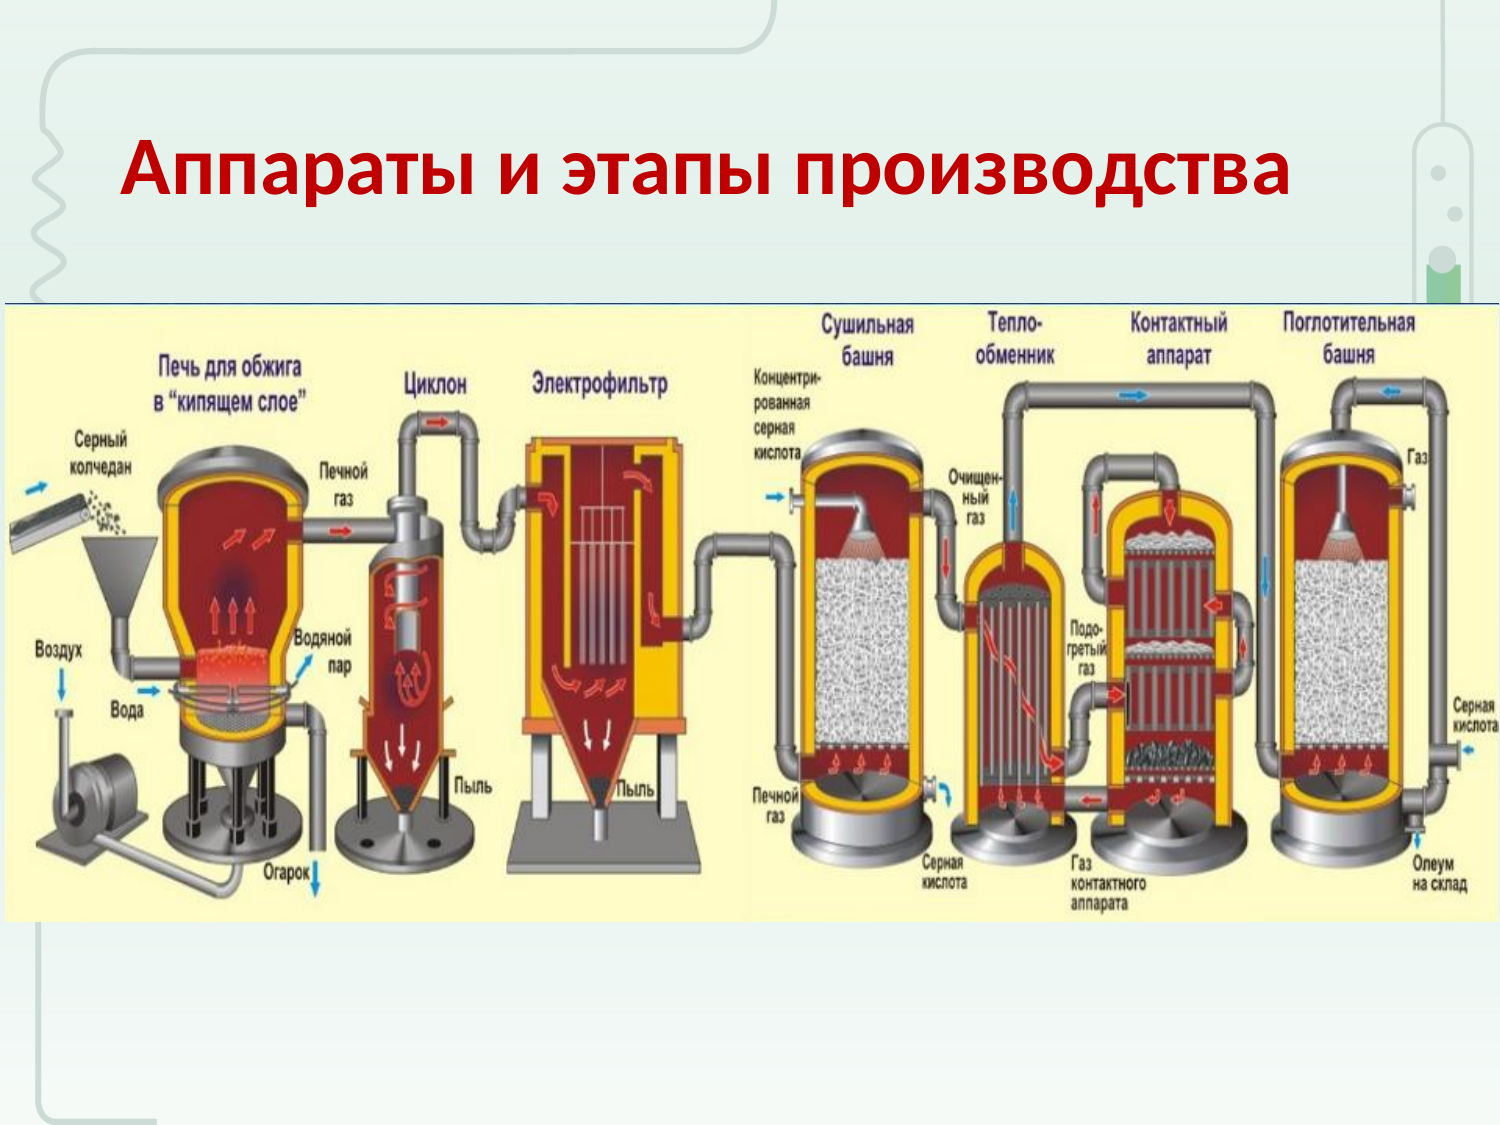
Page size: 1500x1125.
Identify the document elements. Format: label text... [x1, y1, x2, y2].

title Аппараты и этапы производства [105, 85, 1397, 250]
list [5, 303, 1499, 922]
picture [0, 0, 1500, 1125]
